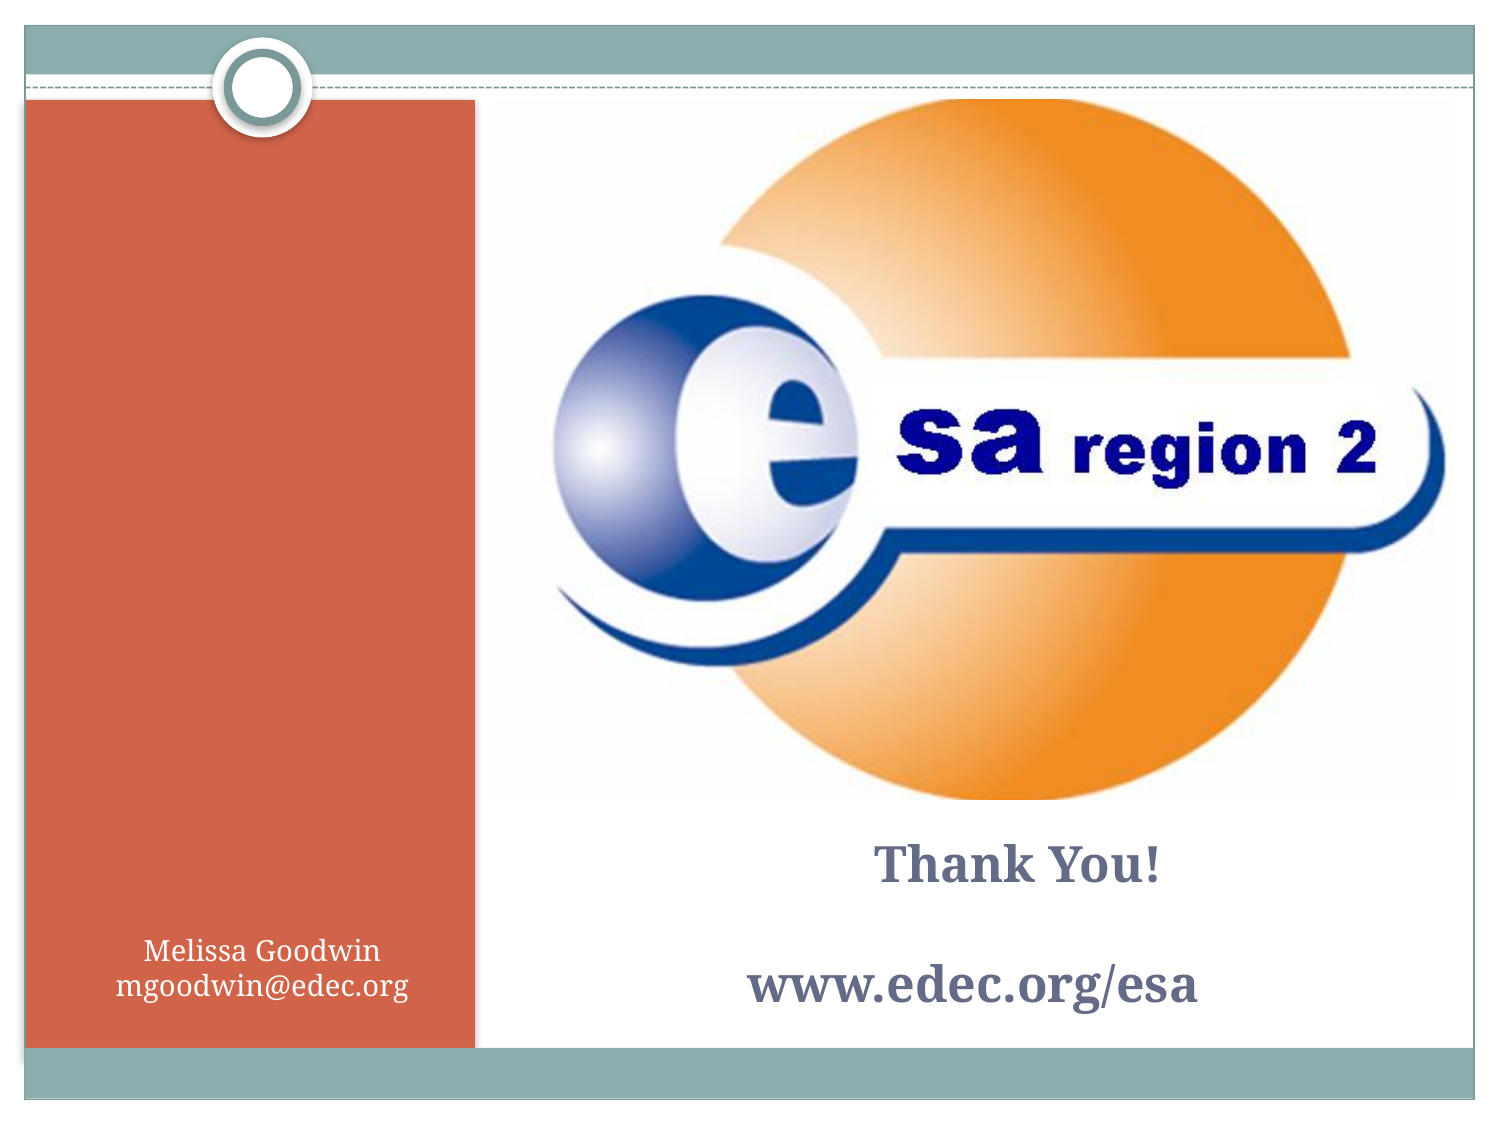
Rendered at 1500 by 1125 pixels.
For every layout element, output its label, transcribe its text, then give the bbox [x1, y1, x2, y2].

list Melissa Goodwin mgoodwin@edec.org [62, 924, 463, 1025]
title Thank You! www.edec.org/esa [492, 825, 1455, 1025]
picture [491, 99, 1455, 801]
